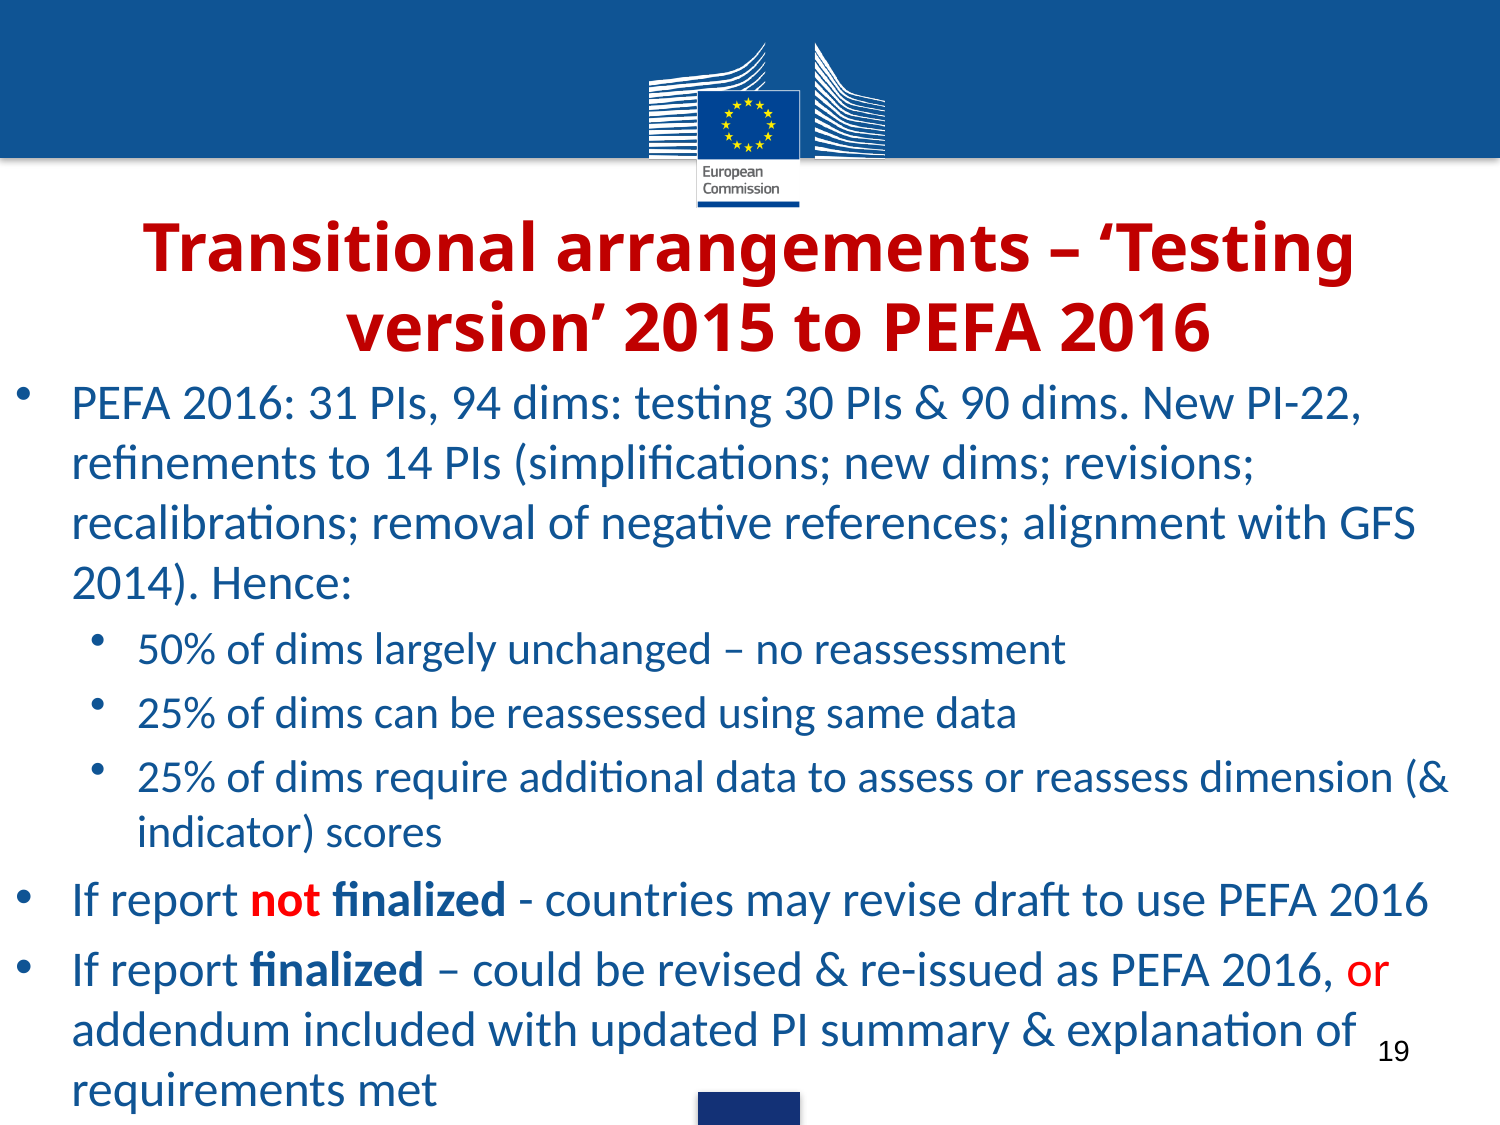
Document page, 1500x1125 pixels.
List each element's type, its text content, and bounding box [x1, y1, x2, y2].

slide_number 19 [1074, 1024, 1426, 1103]
list PEFA 2016: 31 PIs, 94 dims: testing 30 PIs & 90 dims. New PI-22, refinements to 14 PIs (simplifications; new dims; revisions; recalibrations; removal of negative references; alignment with GFS 2014). Hence: 50% of dims largely unchanged – no reassessment 25% of dims can be reassessed using same data 25% of dims require additional data to assess or reassess dimension (& indicator) scores If report not finalized - countries may revise draft to use PEFA 2016 If report finalized – could be revised & re-issued as PEFA 2016, or addendum included with updated PI summary & explanation of requirements met [0, 361, 1500, 1103]
title Transitional arrangements – ‘Testing version’ 2015 to PEFA 2016 [0, 208, 1500, 361]
picture [649, 42, 885, 208]
